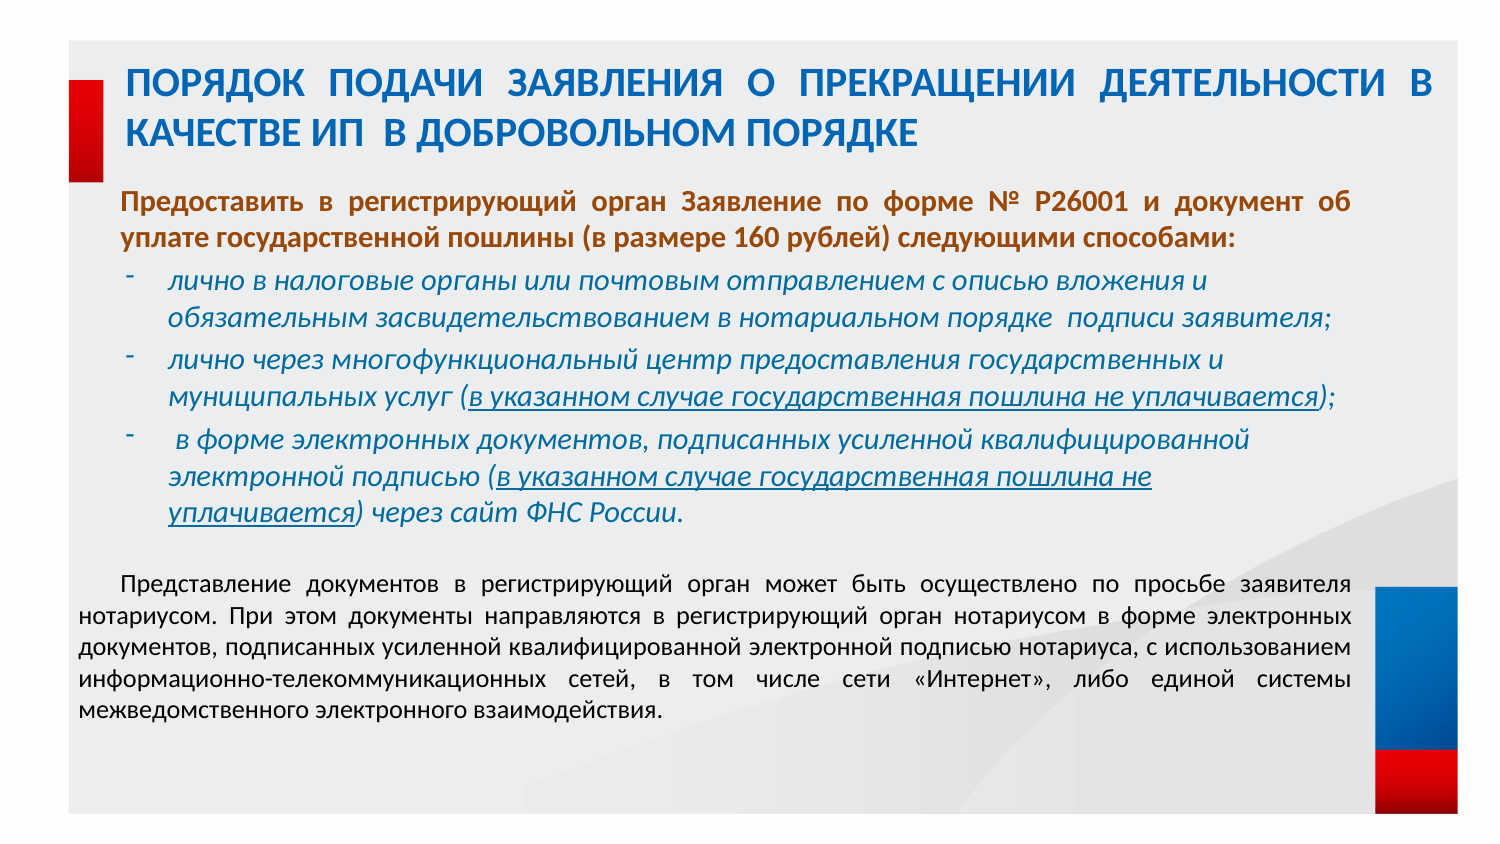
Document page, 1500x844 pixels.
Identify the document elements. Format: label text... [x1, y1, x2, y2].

picture [0, 0, 1500, 844]
list Предоставить в регистрирующий орган Заявление по форме № Р26001 и документ об уплате государственной пошлины (в размере 160 рублей) следующими способами: лично в налоговые органы или почтовым отправлением с описью вложения и обязательным засвидетельствованием в нотариальном порядке подписи заявителя; лично через многофункциональный центр предоставления государственных и муниципальных услуг (в указанном случае государственная пошлина не уплачивается); в форме электронных документов, подписанных усиленной квалифицированной электронной подписью (в указанном случае государственная пошлина не уплачивается) через сайт ФНС России. Представление документов в регистрирующий орган может быть осуществлено по просьбе заявителя нотариусом. При этом документы направляются в регистрирующий орган нотариусом в форме электронных документов, подписанных усиленной квалифицированной электронной подписью нотариуса, с использованием информационно-телекоммуникационных сетей, в том числе сети «Интернет», либо единой системы межведомственного электронного взаимодействия. [64, 173, 1365, 792]
text_box ПОРЯДОК ПОДАЧИ ЗАЯВЛЕНИЯ О ПРЕКРАЩЕНИИ ДЕЯТЕЛЬНОСТИ В КАЧЕСТВЕ ИП В ДОБРОВОЛЬНОМ ПОРЯДКЕ [112, 43, 1447, 167]
